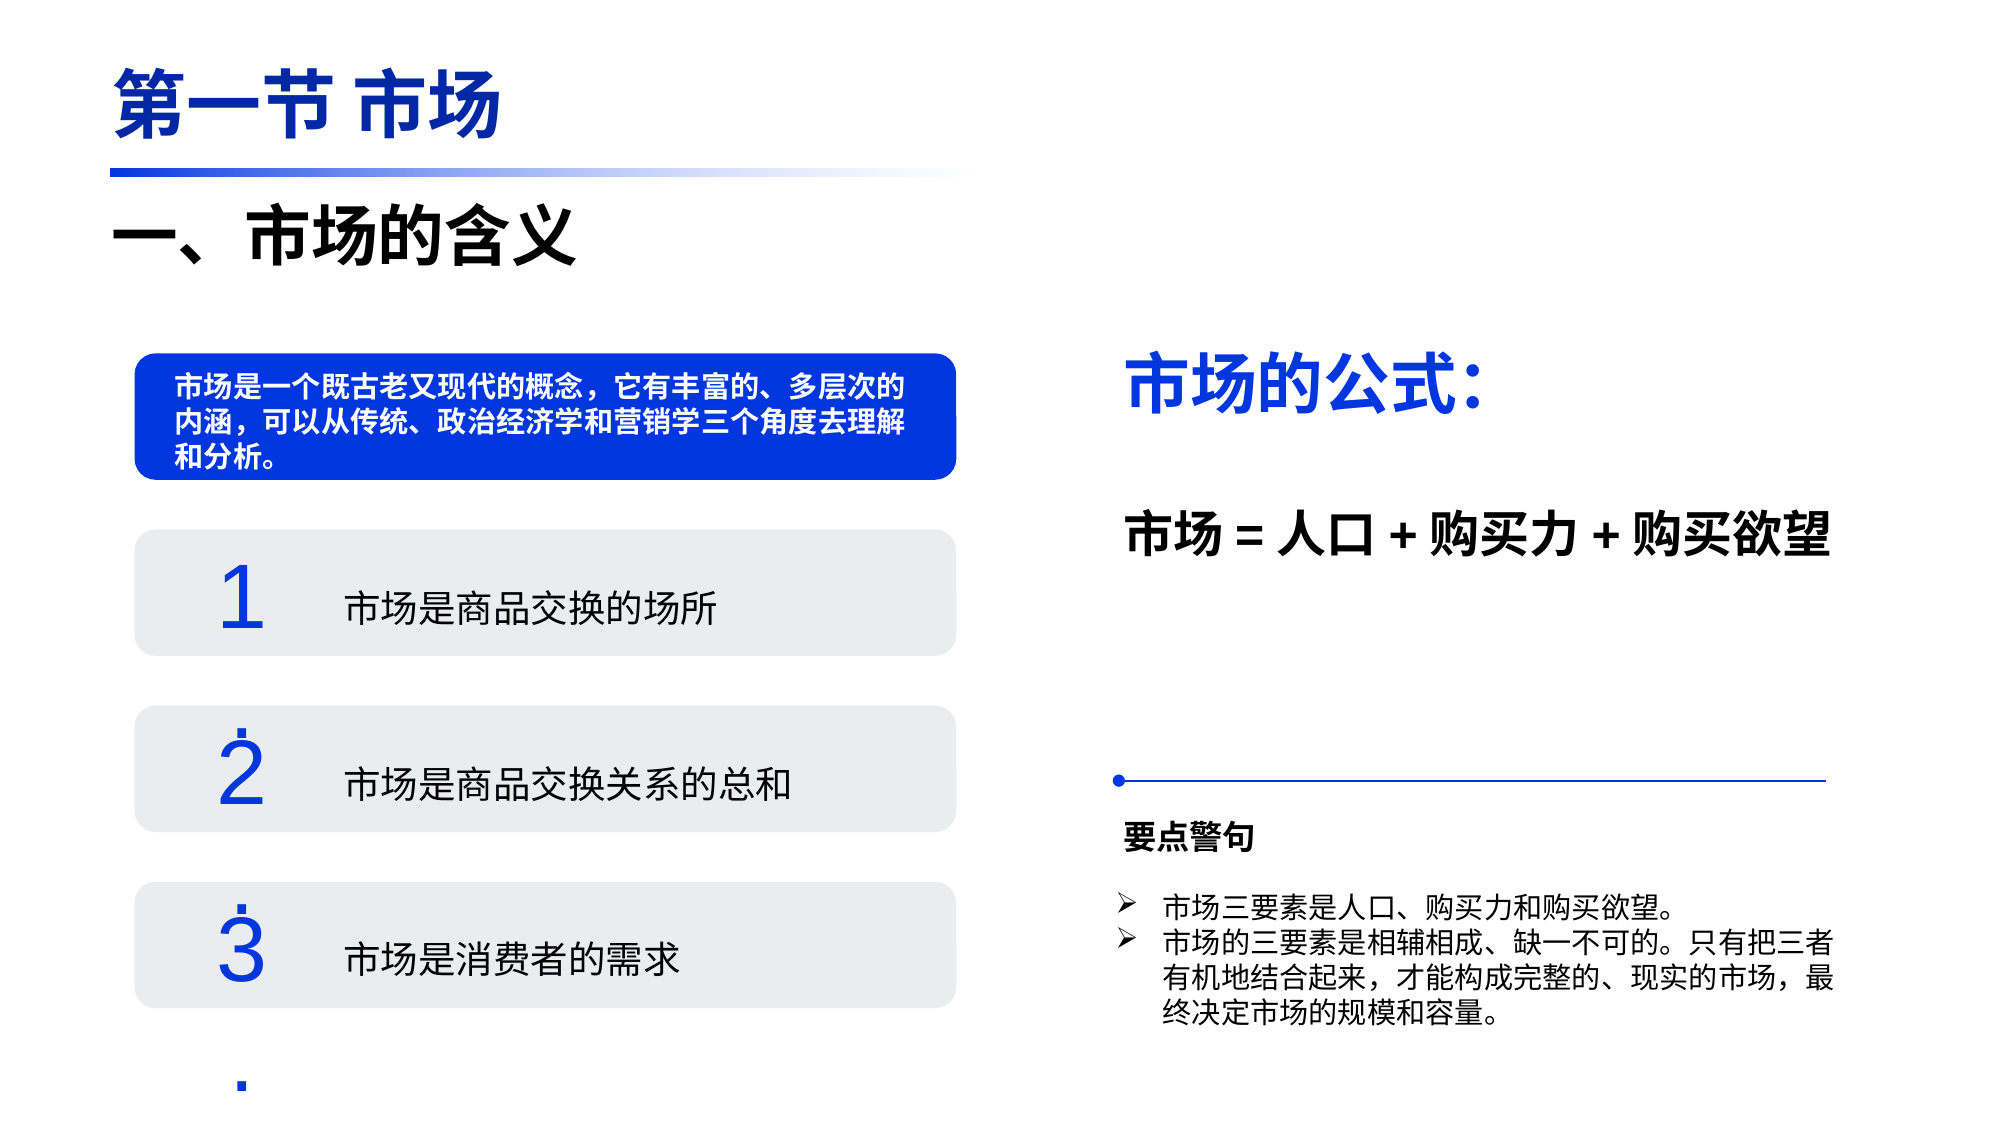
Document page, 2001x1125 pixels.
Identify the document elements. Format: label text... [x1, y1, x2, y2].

text_box 一、市场的含义 [96, 185, 840, 281]
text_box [134, 334, 1852, 1009]
text_box 市场三要素是人口、购买力和购买欲望。 市场的三要素是相辅相成、缺一不可的。只有把三者有机地结合起来，才能构成完整的、现实的市场，最终决定市场的规模和容量。 [1100, 1009, 1852, 1037]
text_box 第一节 市场 [96, 50, 742, 155]
